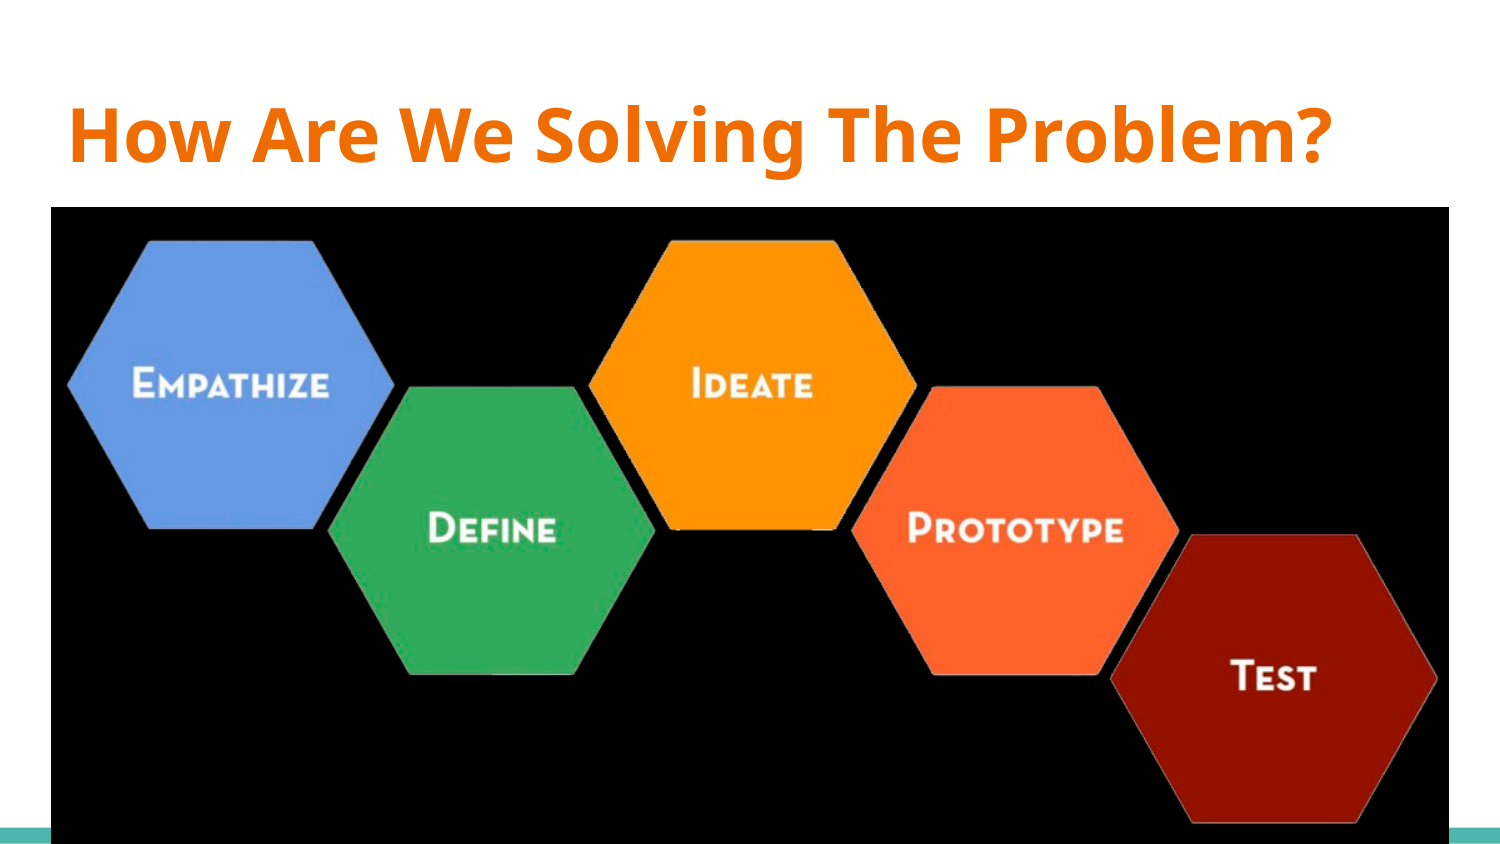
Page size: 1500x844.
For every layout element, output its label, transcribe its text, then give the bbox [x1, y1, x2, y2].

picture [50, 207, 1450, 844]
title How Are We Solving The Problem? [51, 72, 1449, 189]
